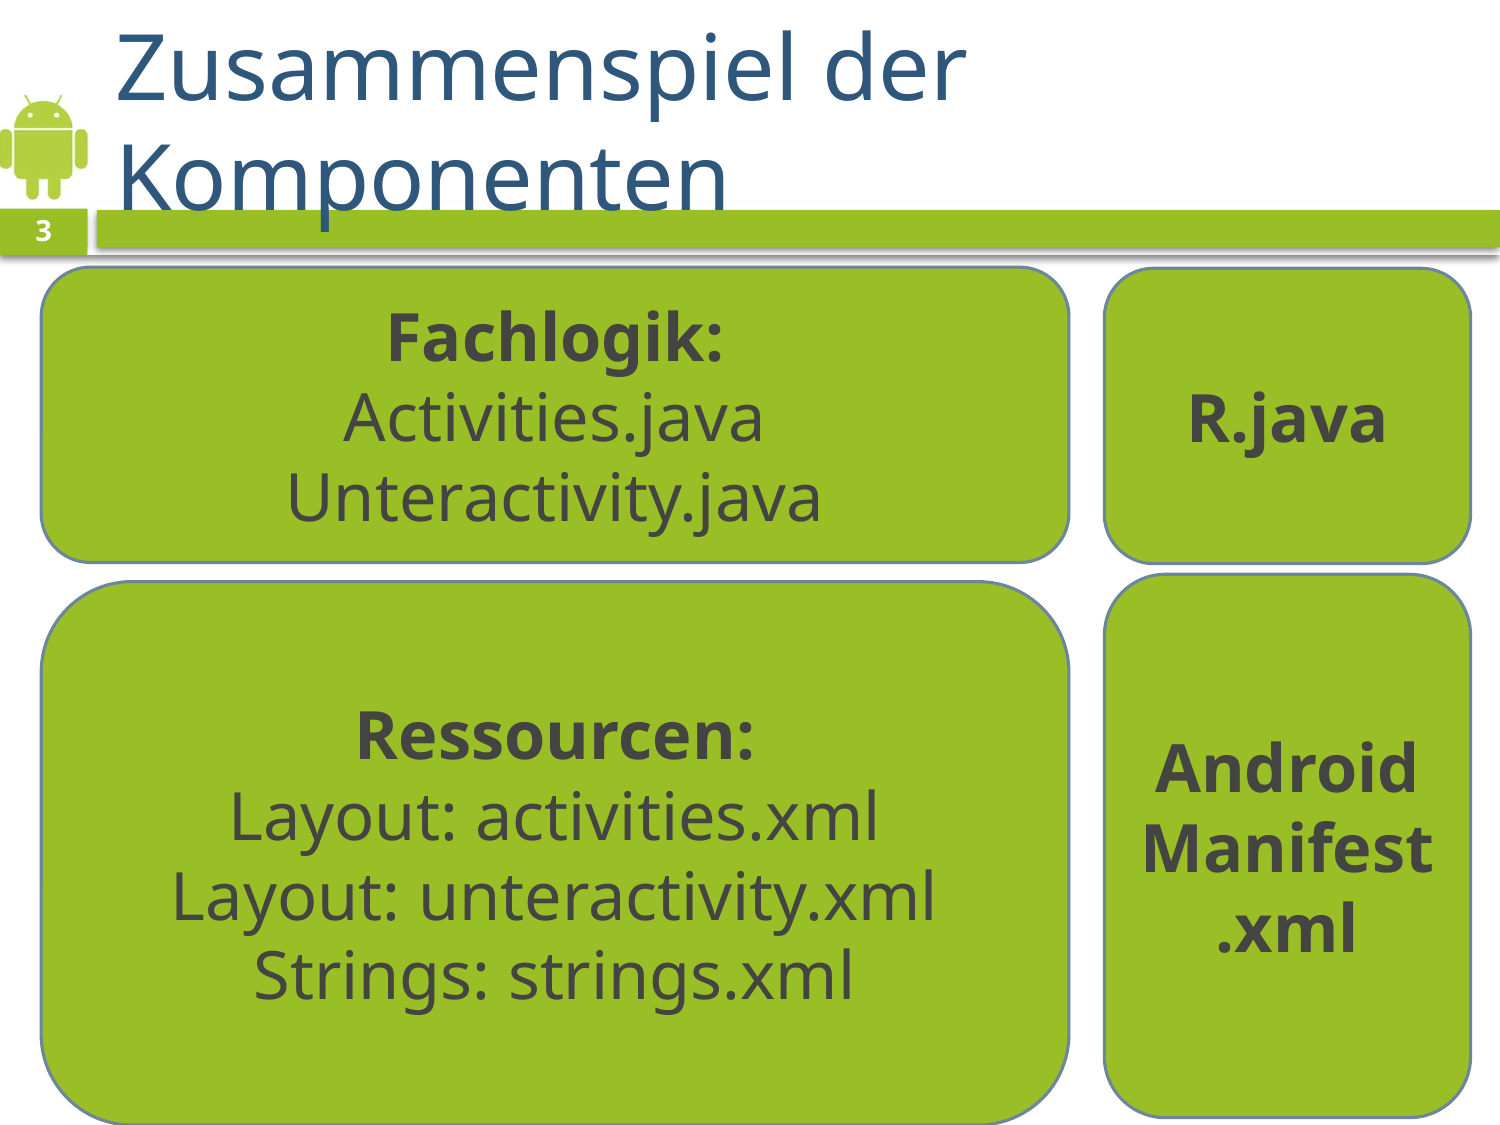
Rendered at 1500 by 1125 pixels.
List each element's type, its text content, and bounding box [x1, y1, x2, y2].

text_box Ressourcen: Layout: activities.xml Layout: unteractivity.xml Strings: strings.xml [39, 580, 1071, 1125]
picture [0, 89, 91, 205]
text_box Fachlogik: Activities.java Unteractivity.java [39, 265, 1071, 565]
text_box Android Manifest .xml [1102, 572, 1473, 1120]
title Zusammenspiel der Komponenten [100, 37, 1438, 200]
text_box R.java [1102, 266, 1473, 566]
slide_number 3 [0, 208, 88, 256]
